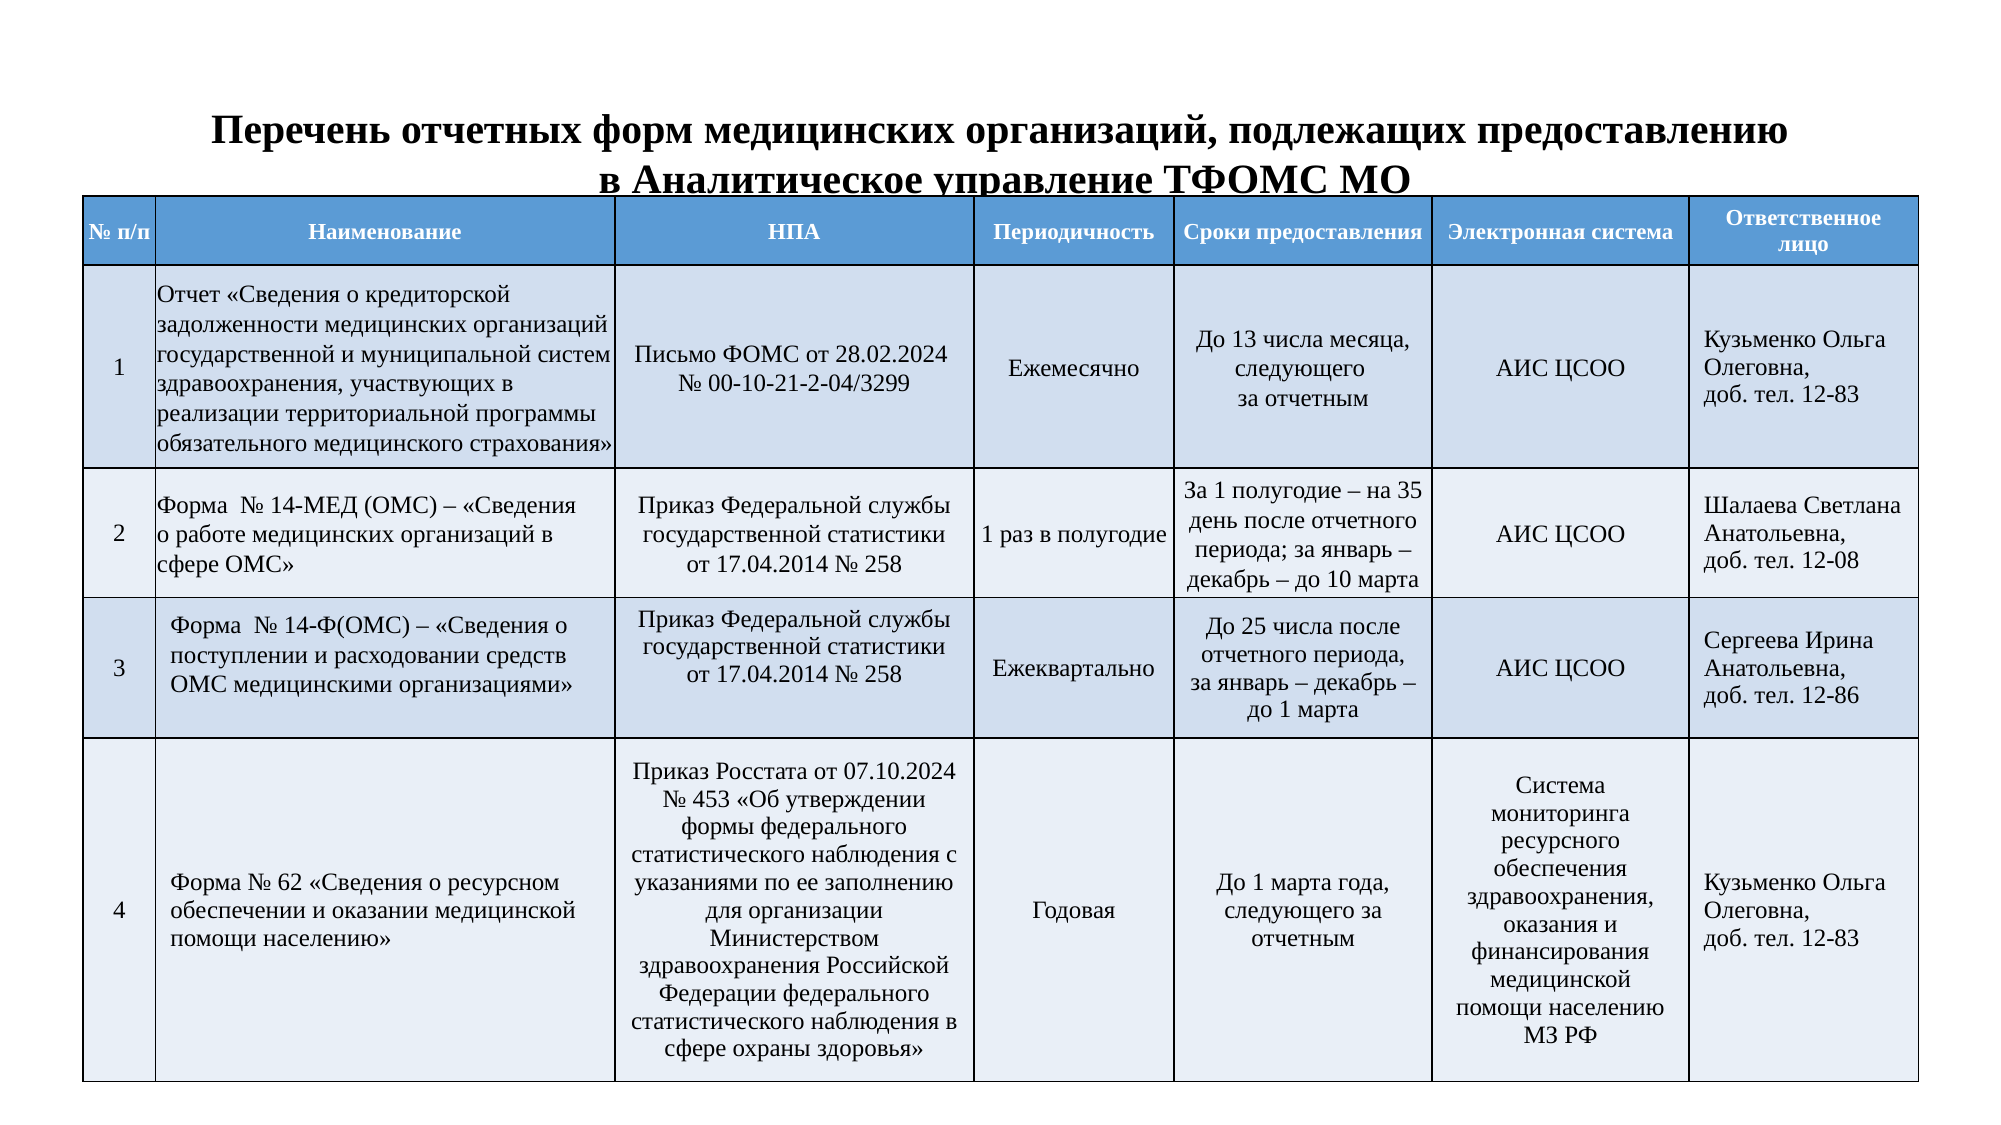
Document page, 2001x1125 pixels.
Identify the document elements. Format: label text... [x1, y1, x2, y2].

table_header Электронная система [1433, 197, 1688, 264]
table_header № п/п [84, 197, 155, 264]
table_cell Сергеева Ирина Анатольевна, доб. тел. 12-86 [1690, 598, 1918, 737]
table_cell Система мониторинга ресурсного обеспечения здравоохранения, оказания и финансирования медицинской помощи населению МЗ РФ [1433, 739, 1688, 1081]
table_cell Письмо ФОМС от 28.02.2024 № 00-10-21-2-04/3299 [616, 266, 973, 467]
table_cell АИС ЦСОО [1433, 469, 1688, 597]
table_cell Форма № 14-МЕД (ОМС) – «Сведения о работе медицинских организаций в сфере ОМС» [156, 469, 614, 597]
table_cell Ежемесячно [975, 266, 1173, 467]
table_header Ответственное лицо [1690, 197, 1918, 264]
table_cell Ежеквартально [975, 598, 1173, 737]
table_cell АИС ЦСОО [1433, 598, 1688, 737]
table_header Наименование [156, 197, 614, 264]
table_header Периодичность [975, 197, 1173, 264]
table_cell 1 раз в полугодие [975, 469, 1173, 597]
table_cell АИС ЦСОО [1433, 266, 1688, 467]
table_cell 3 [84, 598, 155, 737]
table_cell 1 [84, 266, 155, 467]
table_cell За 1 полугодие – на 35 день после отчетного периода; за январь – декабрь – до 10 марта [1175, 469, 1431, 597]
table_cell До 13 числа месяца, следующего за отчетным [1175, 266, 1431, 467]
table_cell Форма № 62 «Сведения о ресурсном обеспечении и оказании медицинской помощи населению» [156, 739, 614, 1081]
table_cell Отчет «Сведения о кредиторской задолженности медицинских организаций государственной и муниципальной систем здравоохранения, участвующих в реализации территориальной программы обязательного медицинского страхования» [156, 266, 614, 467]
table_cell Приказ Росстата от 07.10.2024 № 453 «Об утверждении формы федерального статистического наблюдения с указаниями по ее заполнению для организации Министерством здравоохранения Российской Федерации федерального статистического наблюдения в сфере охраны здоровья» [616, 739, 973, 1081]
table_cell Кузьменко Ольга Олеговна, доб. тел. 12-83 [1690, 739, 1918, 1081]
table_cell Годовая [975, 739, 1173, 1081]
table_cell Форма № 14-Ф(ОМС) – «Сведения о поступлении и расходовании средств ОМС медицинскими организациями» [156, 598, 614, 737]
table_cell Приказ Федеральной службы государственной статистики от 17.04.2014 № 258 [616, 469, 973, 597]
table_cell Кузьменко Ольга Олеговна, доб. тел. 12-83 [1690, 266, 1918, 467]
table_cell 2 [84, 469, 155, 597]
table_cell До 1 марта года, следующего за отчетным [1175, 739, 1431, 1081]
table_header НПА [616, 197, 973, 264]
title Перечень отчетных форм медицинских организаций, подлежащих предоставлению в Аналитическое управление ТФОМС МО [137, 93, 1863, 195]
table_cell Шалаева Светлана Анатольевна, доб. тел. 12-08 [1690, 469, 1918, 597]
table_header Сроки предоставления [1175, 197, 1431, 264]
table_cell До 25 числа после отчетного периода, за январь – декабрь – до 1 марта [1175, 598, 1431, 737]
table_cell 4 [84, 739, 155, 1081]
table_cell Приказ Федеральной службы государственной статистики от 17.04.2014 № 258 [616, 598, 973, 737]
